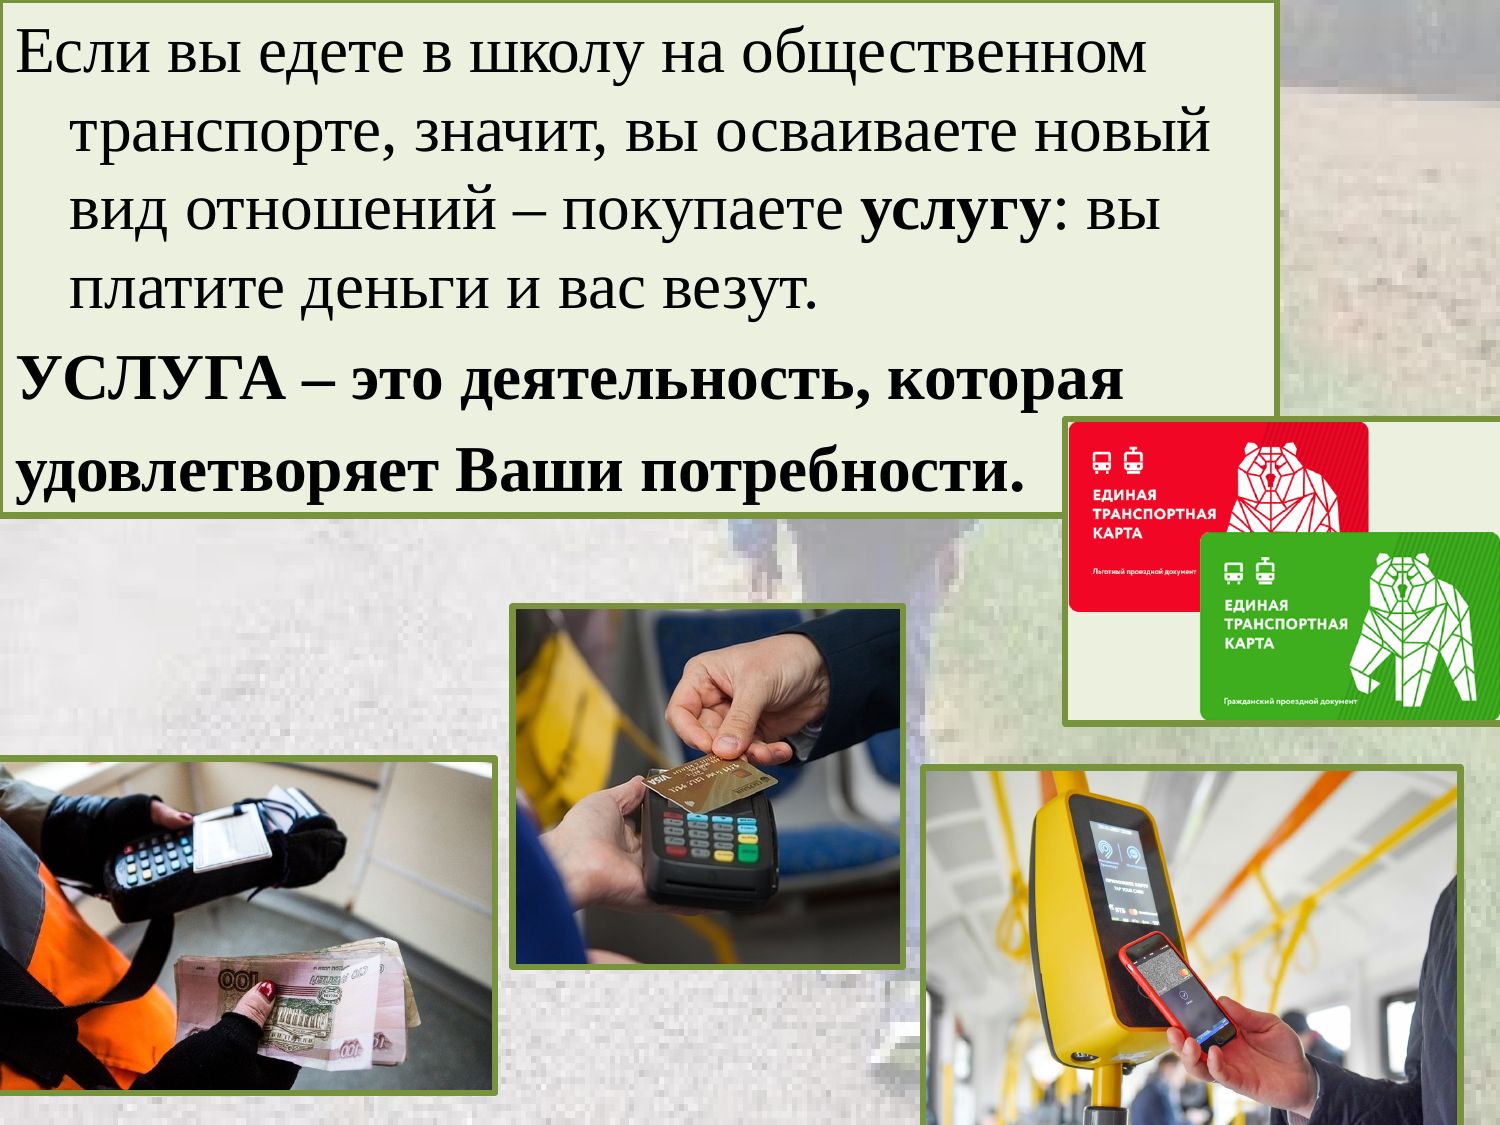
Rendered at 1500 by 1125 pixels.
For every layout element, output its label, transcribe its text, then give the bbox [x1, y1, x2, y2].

picture [0, 761, 493, 1090]
picture [1068, 421, 1500, 721]
picture [515, 609, 900, 964]
list Если вы едете в школу на общественном транспорте, значит, вы осваиваете новый вид отношений – покупаете услугу: вы платите деньги и вас везут. УСЛУГА – это деятельность, которая удовлетворяет Ваши потребности. [0, 0, 1278, 516]
picture [925, 770, 1458, 1125]
